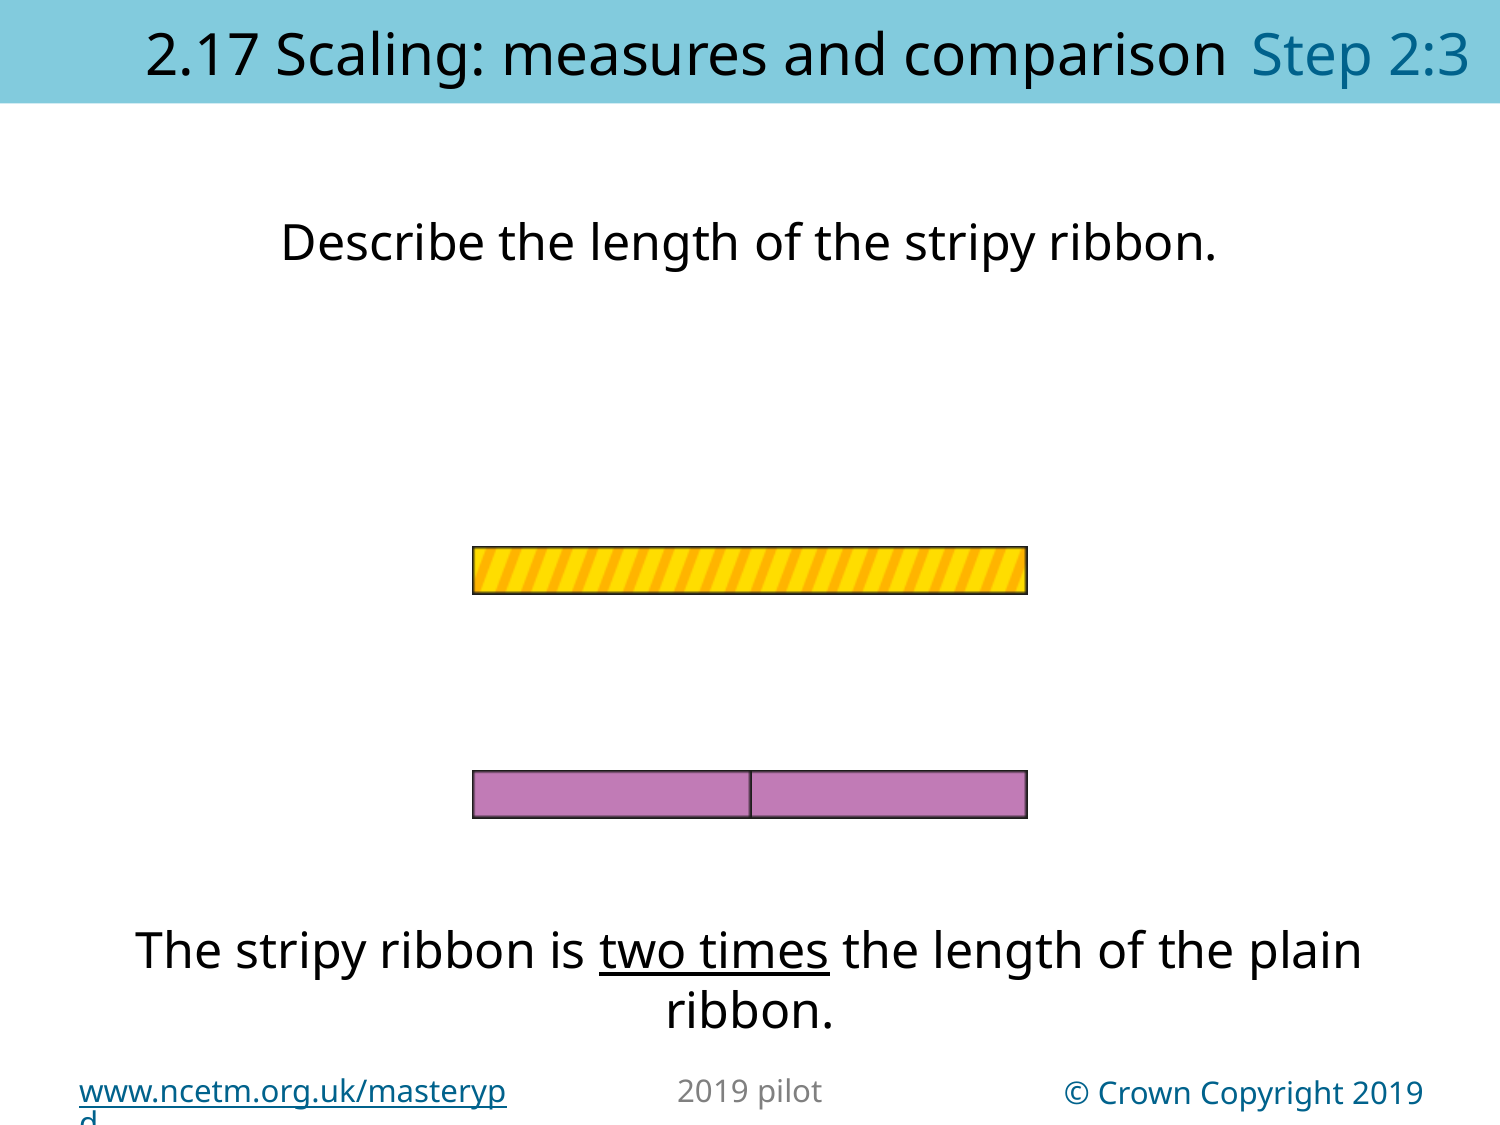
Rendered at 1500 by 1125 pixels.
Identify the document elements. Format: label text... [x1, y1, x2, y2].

text_box The stripy ribbon is two times the length of the plain ribbon. [56, 911, 1444, 1047]
picture [472, 770, 1028, 819]
picture [472, 546, 1028, 595]
list 2.17 Scaling: measures and comparison Step 2:3 [0, 0, 1500, 104]
text_box Describe the length of the stripy ribbon. [265, 202, 1235, 278]
